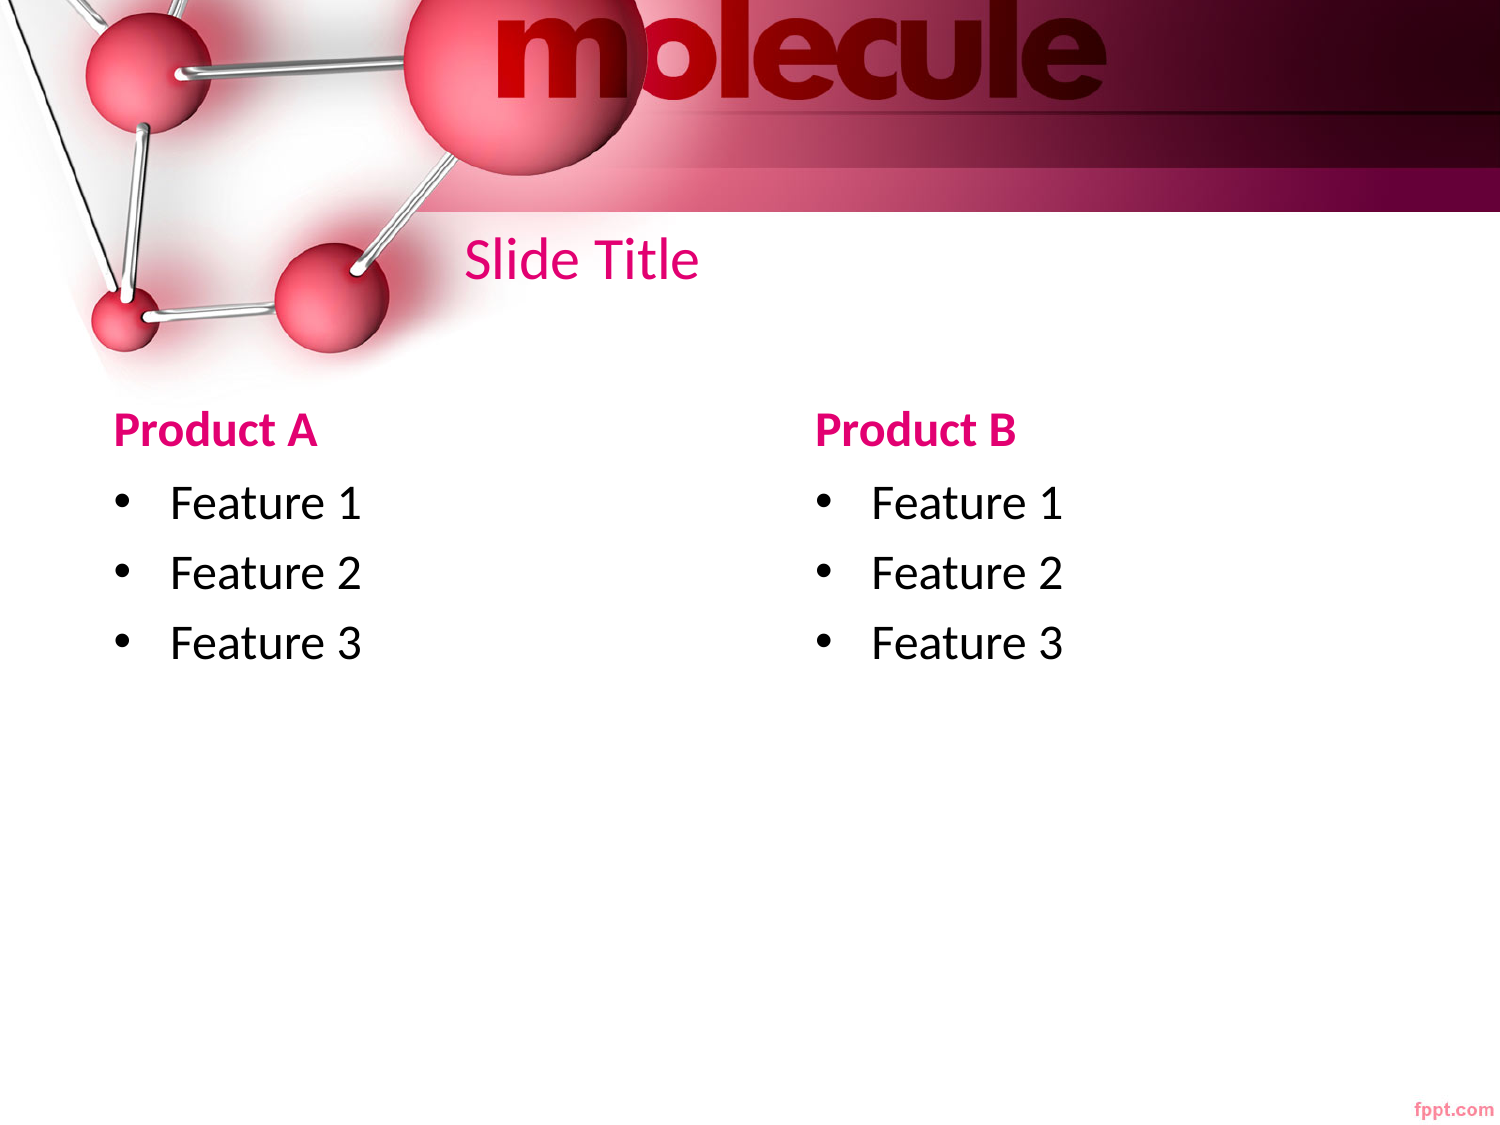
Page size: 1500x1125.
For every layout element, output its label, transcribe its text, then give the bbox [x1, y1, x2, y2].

picture [0, 0, 1500, 1125]
list Product B [800, 337, 1427, 462]
list Feature 1 Feature 2 Feature 3 [800, 462, 1427, 961]
list Feature 1 Feature 2 Feature 3 [98, 462, 725, 961]
list Product A [98, 337, 725, 462]
title Slide Title [449, 211, 1424, 299]
